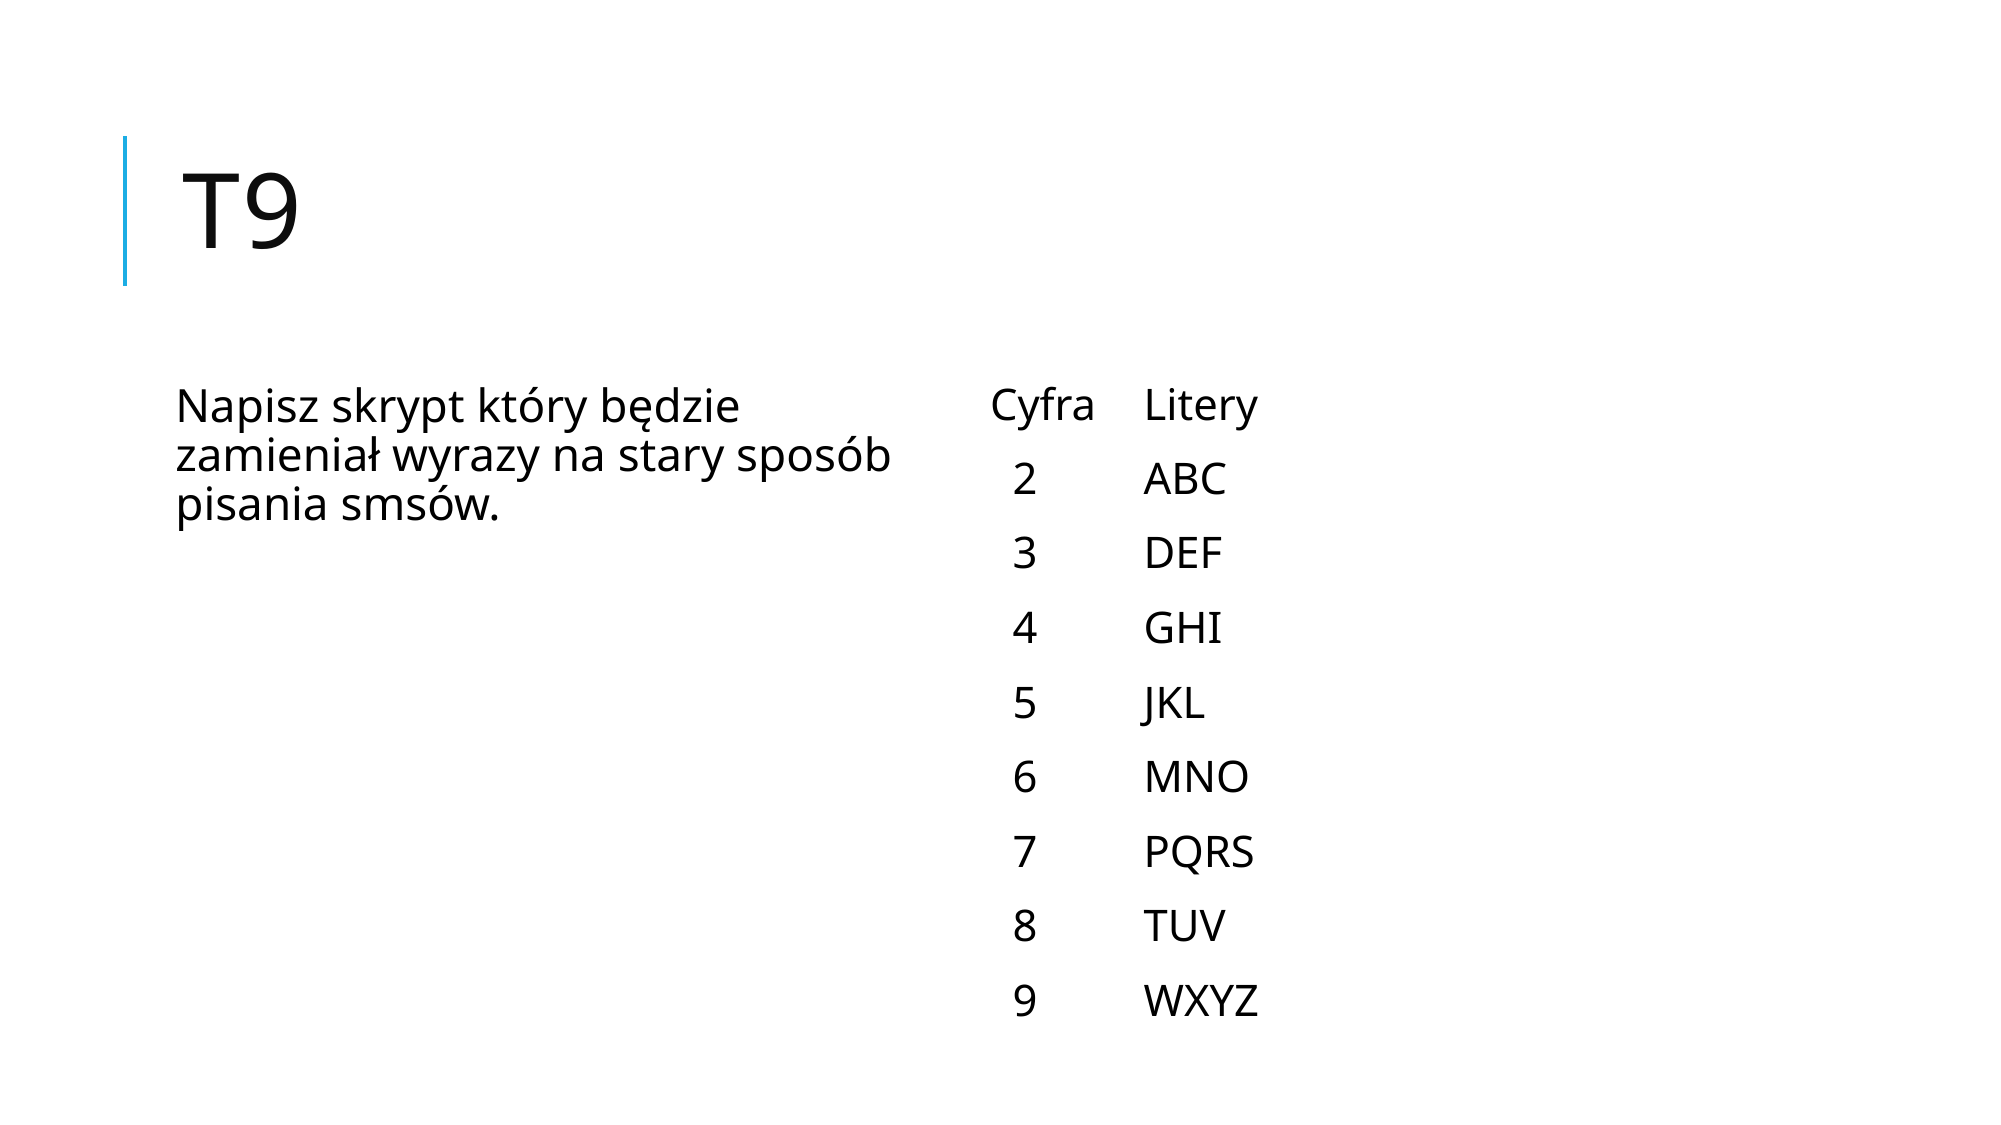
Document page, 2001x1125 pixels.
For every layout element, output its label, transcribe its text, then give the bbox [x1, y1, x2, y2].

list Cyfra Litery 2 ABC 3 DEF 4 GHI 5 JKL 6 MNO 7 PQRS 8 TUV 9 WXYZ [982, 375, 1763, 1035]
list Napisz skrypt który będzie zamieniał wyrazy na stary sposób pisania smsów. [168, 375, 948, 1035]
title T9 [168, 96, 1763, 342]
